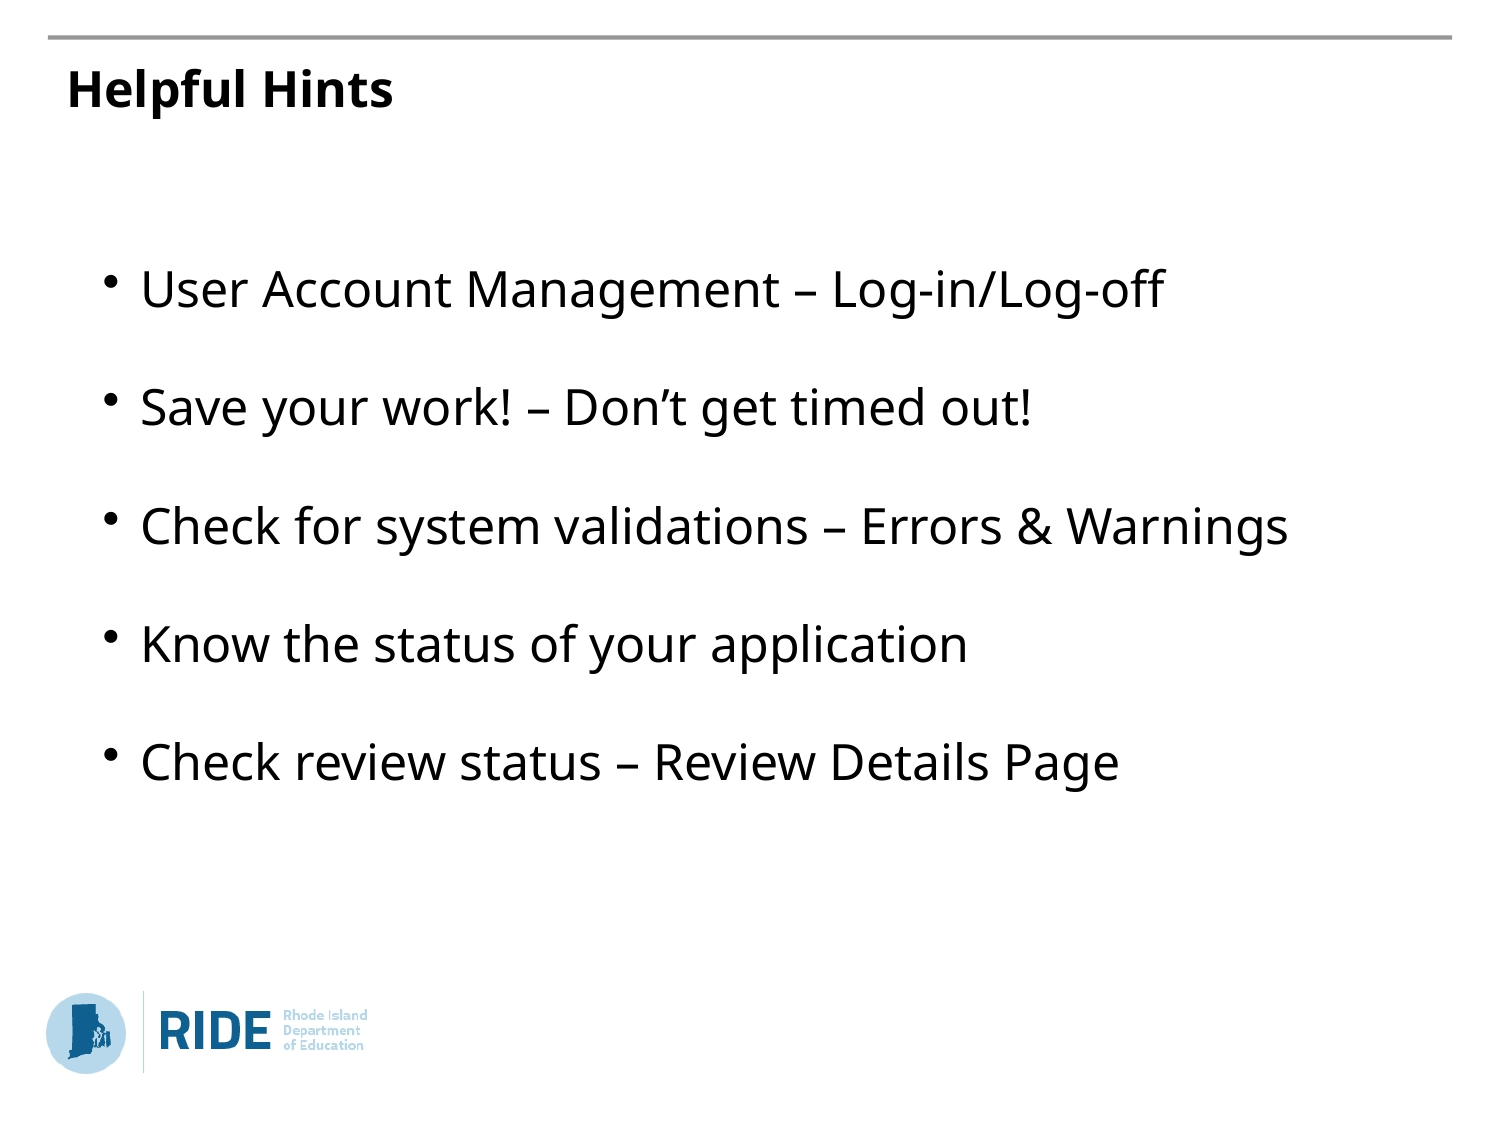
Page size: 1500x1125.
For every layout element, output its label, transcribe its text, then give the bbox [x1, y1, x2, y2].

picture [37, 985, 413, 1079]
list User Account Management – Log-in/Log-off Save your work! – Don’t get timed out! Check for system validations – Errors & Warnings Know the status of your application Check review status – Review Details Page [87, 249, 1388, 913]
title Helpful Hints [51, 49, 1449, 126]
